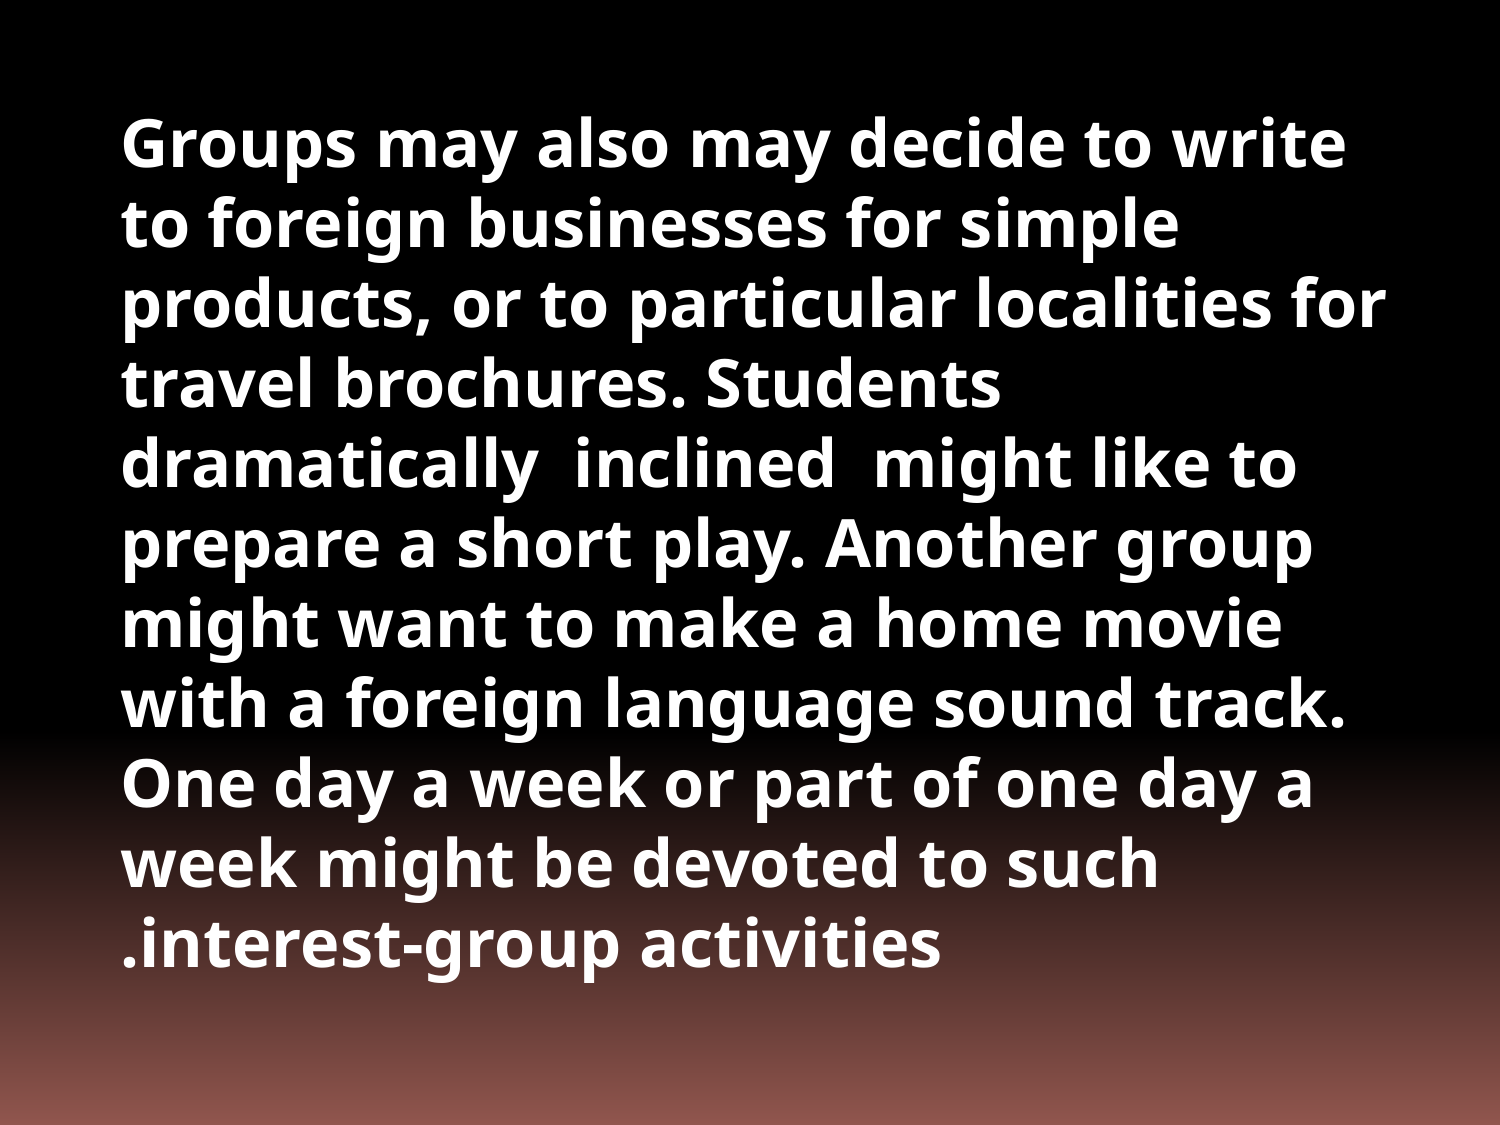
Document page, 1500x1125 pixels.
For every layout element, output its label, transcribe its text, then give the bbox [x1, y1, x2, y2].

text_box Groups may also may decide to write to foreign businesses for simple products, or to particular localities for travel brochures. Students dramatically inclined might like to prepare a short play. Another group might want to make a home movie with a foreign language sound track. One day a week or part of one day a week might be devoted to such interest-group activities. [105, 93, 1418, 1068]
